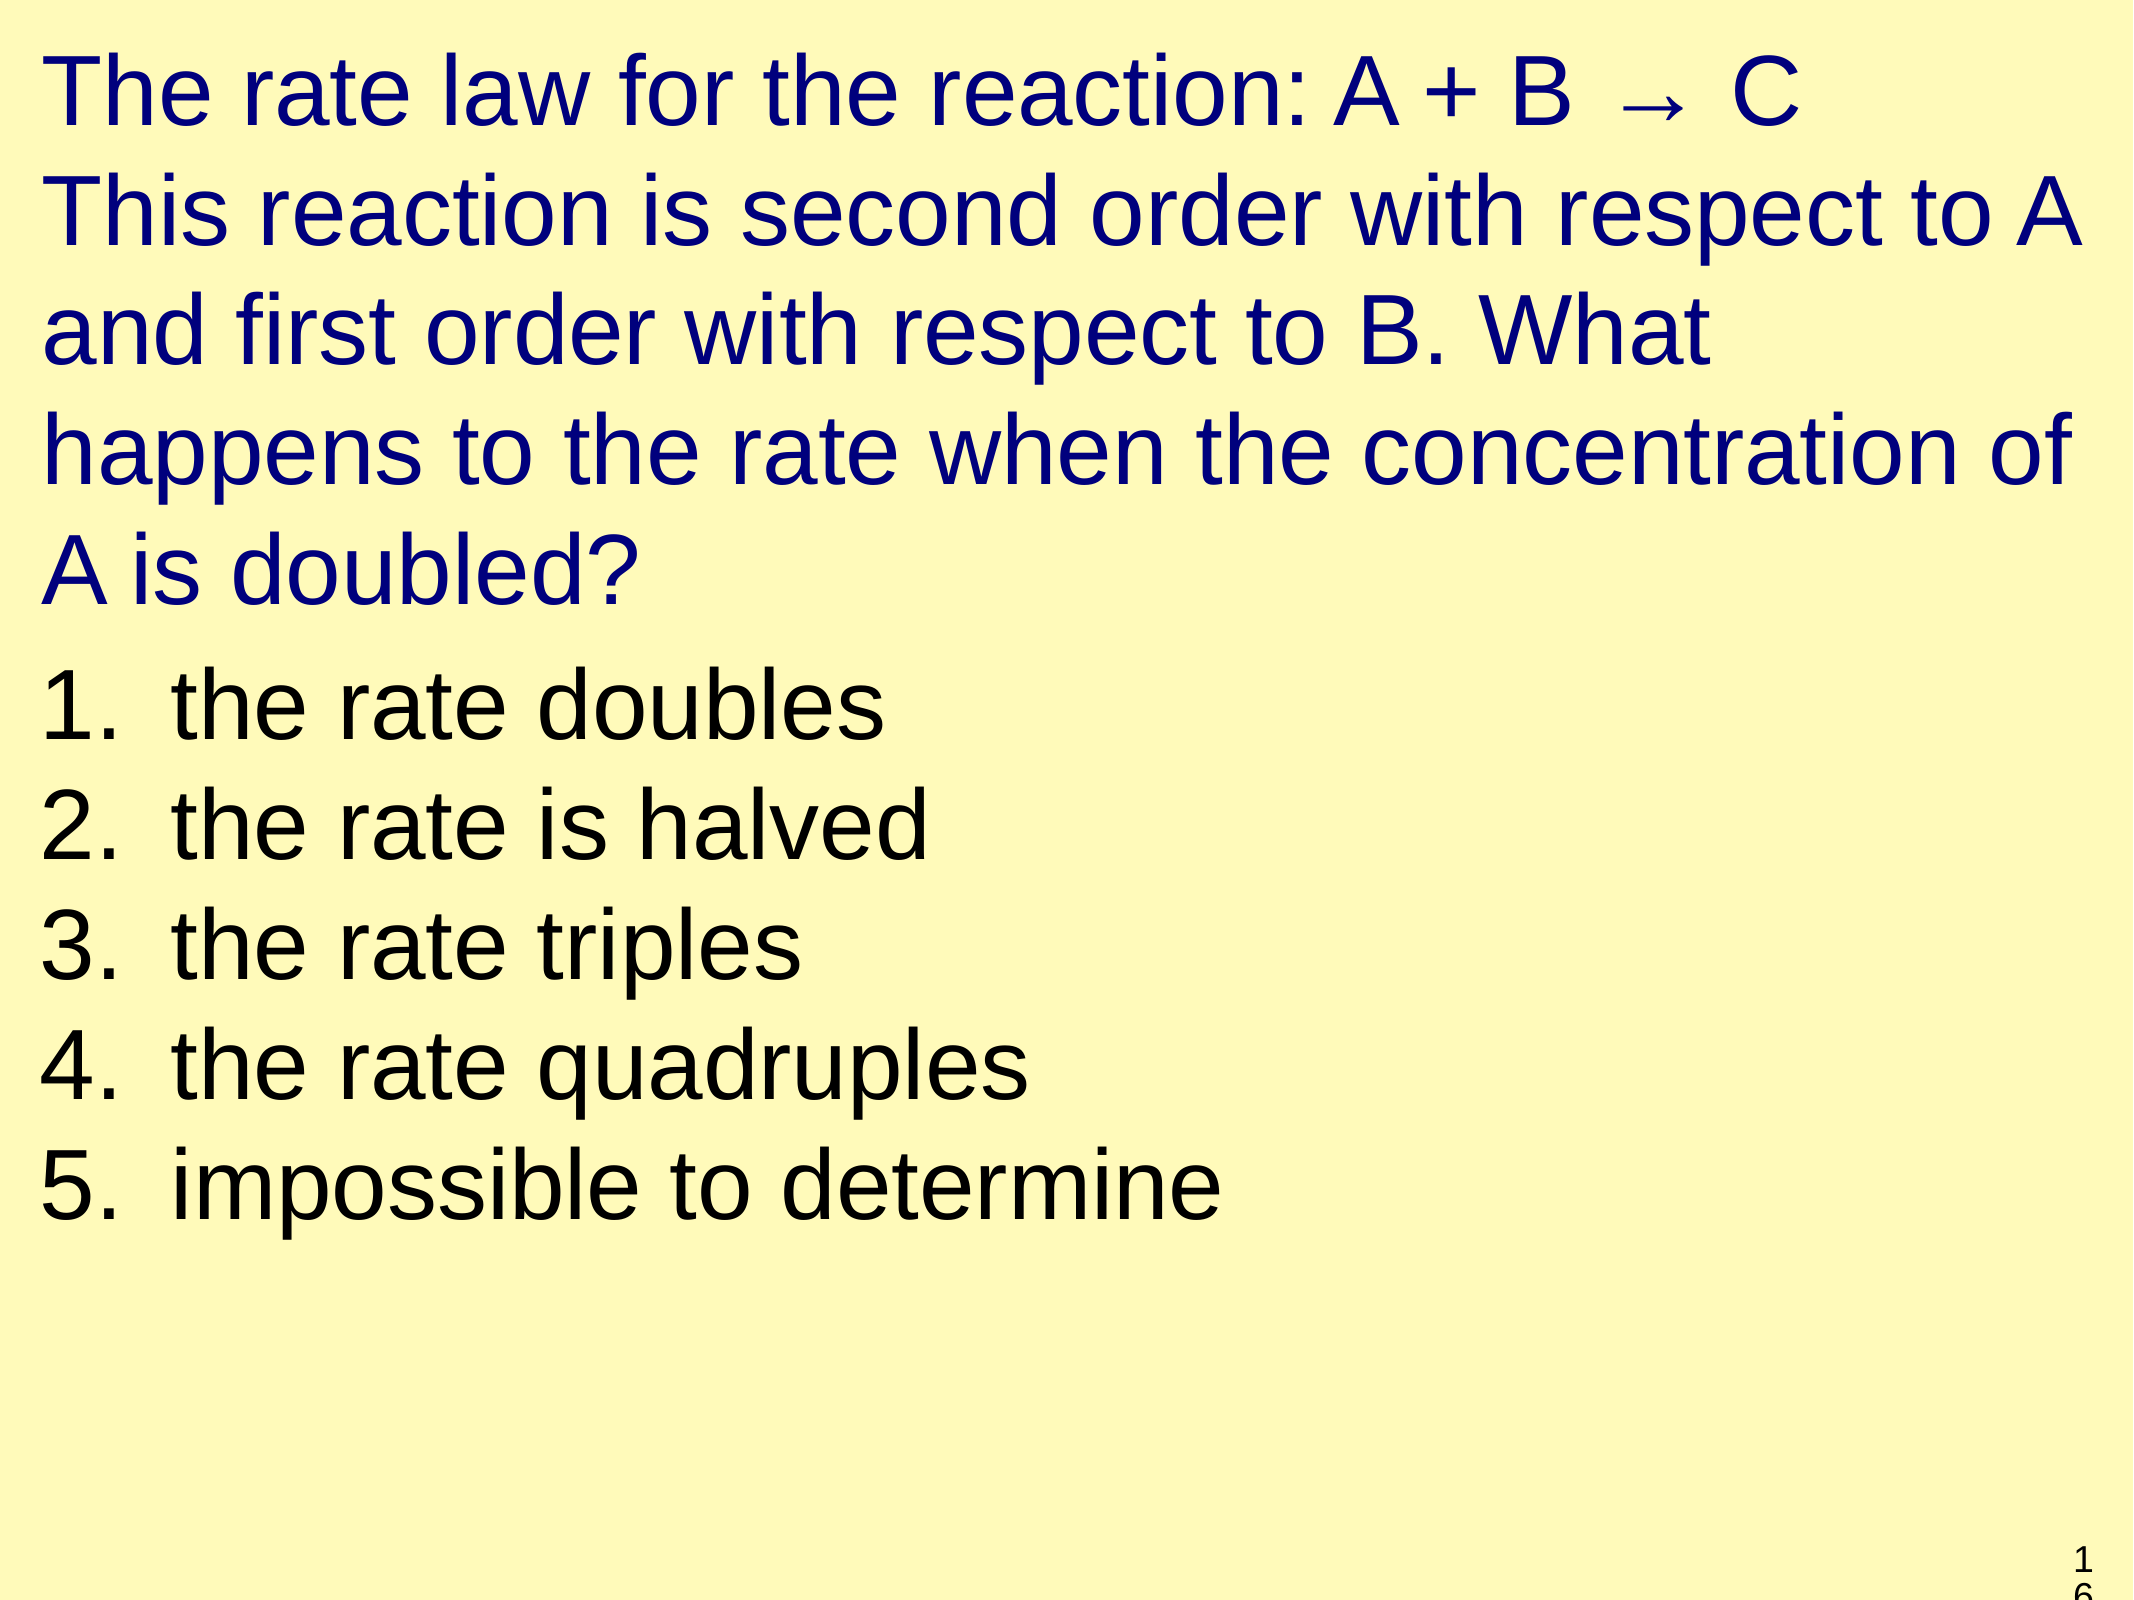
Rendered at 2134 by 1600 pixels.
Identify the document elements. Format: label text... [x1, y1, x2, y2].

title The rate law for the reaction: A + B → C This reaction is second order with respect to A and first order with respect to B. What happens to the rate when the concentration of A is doubled? [32, 16, 2113, 603]
list the rate doubles the rate is halved the rate triples the rate quadruples impossible to determine [30, 630, 2118, 1586]
